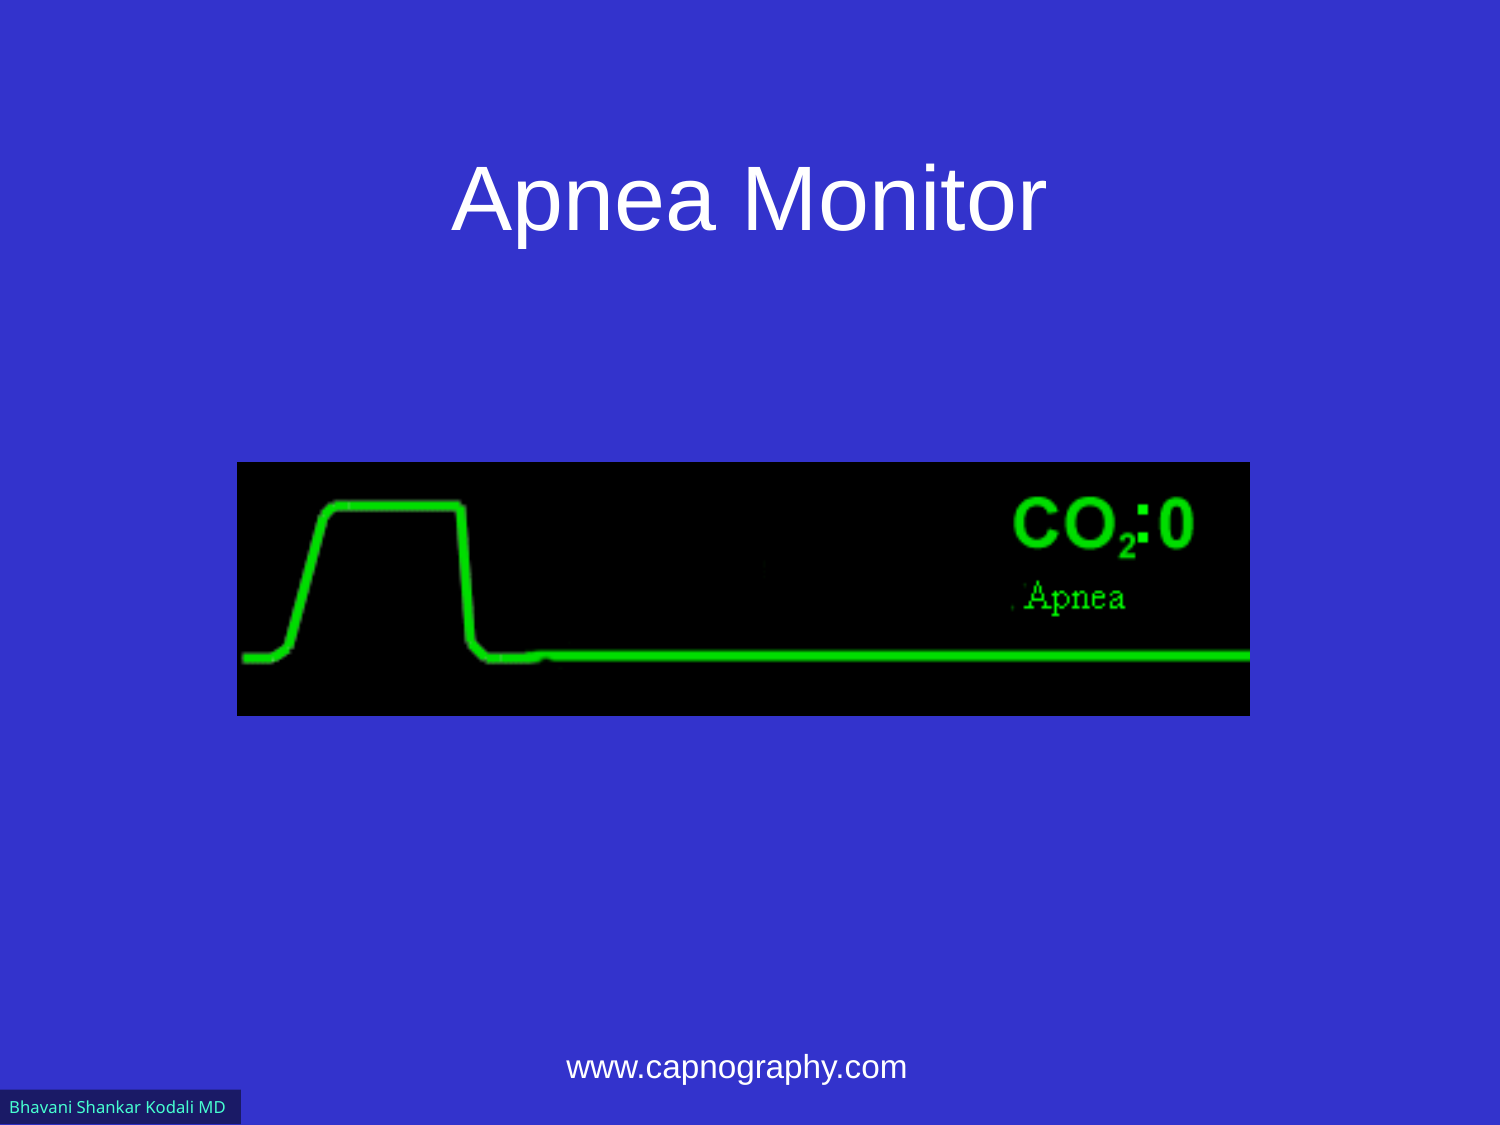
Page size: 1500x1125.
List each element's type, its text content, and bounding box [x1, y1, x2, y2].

text_box Bhavani Shankar Kodali MD [0, 1089, 241, 1125]
title Apnea Monitor [112, 99, 1388, 288]
text_box www.capnography.com [551, 1037, 923, 1093]
picture [237, 462, 1251, 716]
